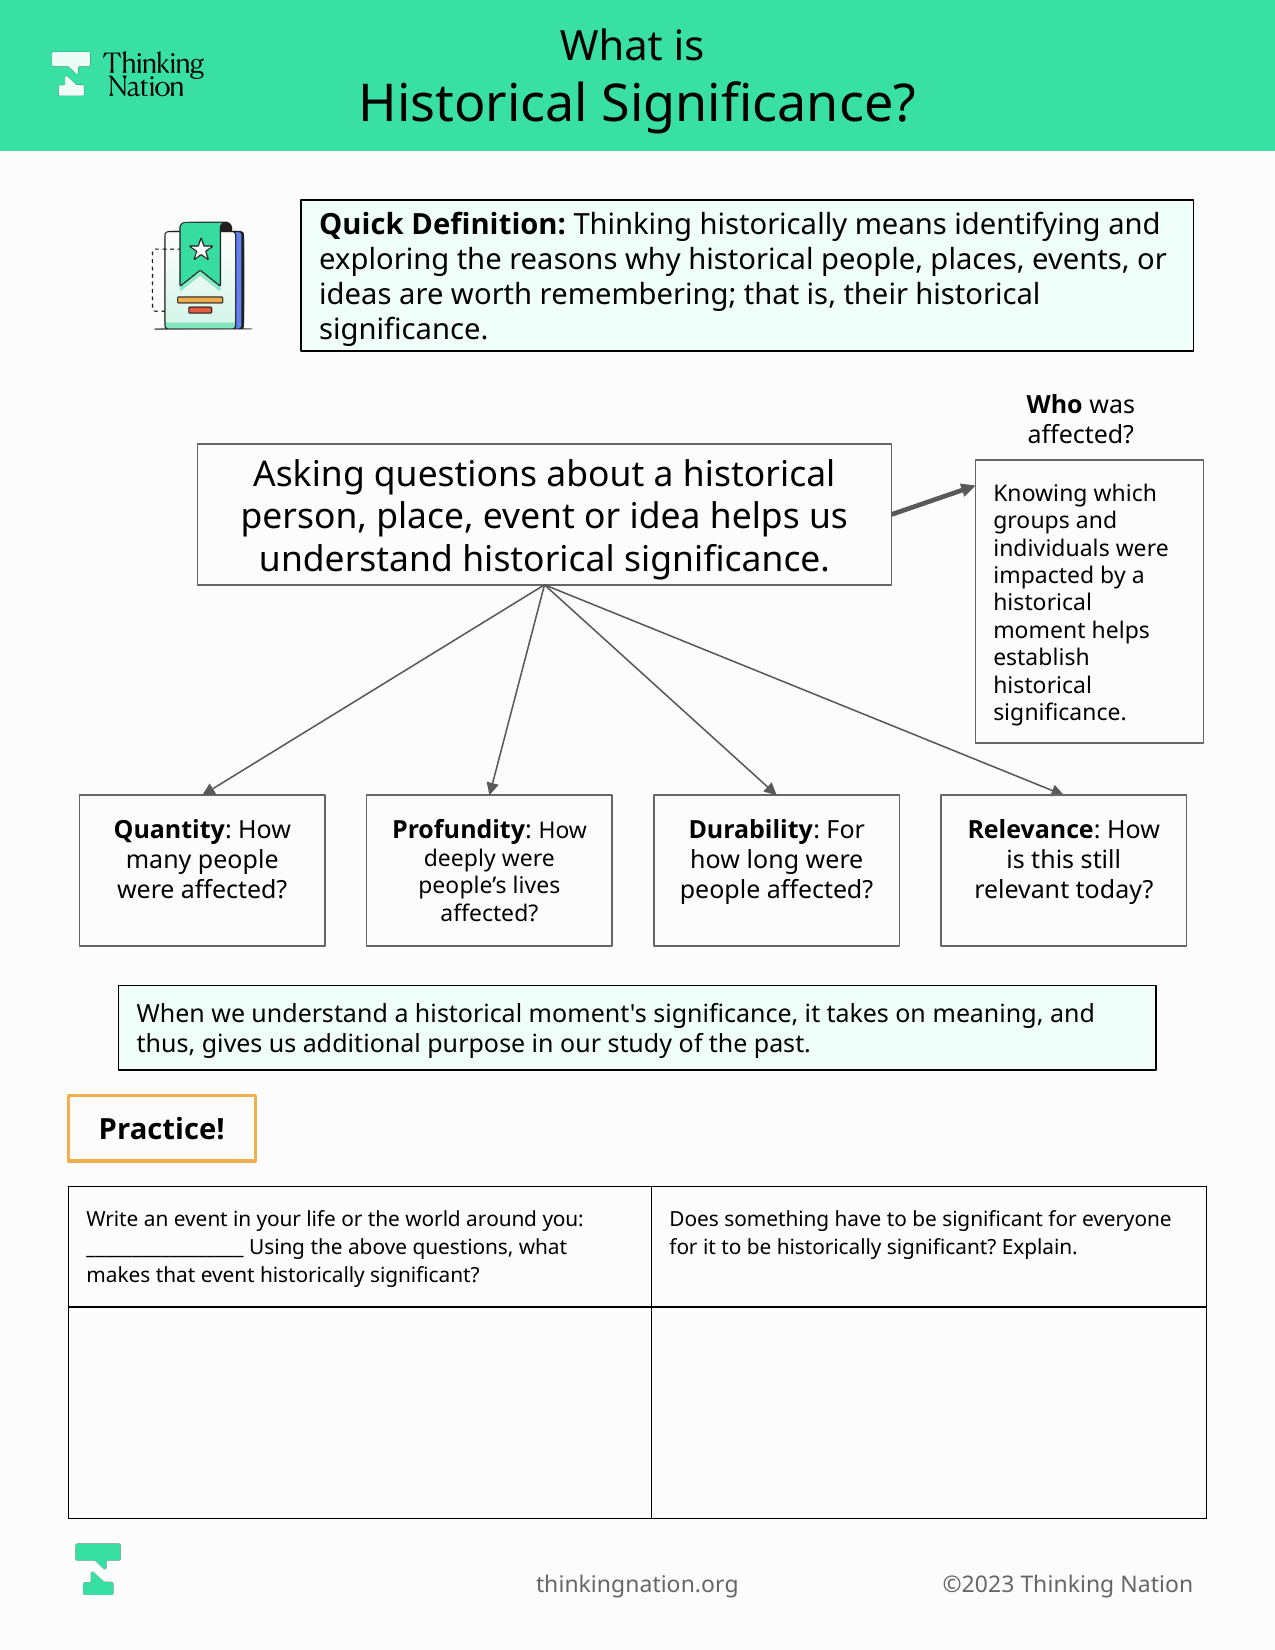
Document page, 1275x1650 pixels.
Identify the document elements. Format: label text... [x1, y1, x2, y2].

table_cell [652, 1308, 1206, 1518]
table_header Does something have to be significant for everyone for it to be historically significant? Explain. [652, 1187, 1206, 1306]
text_box Who was affected? [958, 385, 1204, 452]
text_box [544, 584, 777, 796]
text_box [489, 584, 543, 796]
text_box Practice! [68, 1095, 256, 1161]
text_box Profundity: How deeply were people’s lives affected? [366, 804, 613, 947]
text_box ©2023 Thinking Nation [907, 1553, 1210, 1605]
picture [35, 37, 210, 110]
text_box Asking questions about a historical person, place, event or idea helps us understand historical significance. [197, 444, 892, 585]
table_header Write an event in your life or the world around you: _________________ Using the above questions, what makes that event historically significant? [69, 1187, 651, 1306]
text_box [202, 584, 488, 796]
text_box What is Historical Significance? [0, 0, 1275, 151]
text_box Quick Definition: Thinking historically means identifying and exploring the reasons why historical people, places, events, or ideas are worth remembering; that is, their historical significance. [301, 200, 1194, 351]
text_box Knowing which groups and individuals were impacted by a historical moment helps establish historical significance. [975, 460, 1204, 744]
text_box When we understand a historical moment's significance, it takes on meaning, and thus, gives us additional purpose in our study of the past. [118, 985, 1157, 1071]
text_box thinkingnation.org [486, 1553, 789, 1605]
text_box Durability: For how long were people affected? [653, 804, 900, 947]
text_box Quantity: How many people were affected? [79, 795, 325, 947]
picture [62, 1533, 134, 1605]
table_cell [69, 1308, 651, 1518]
text_box Relevance: How is this still relevant today? [941, 795, 1187, 947]
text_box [891, 485, 976, 515]
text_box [778, 584, 1065, 796]
picture [126, 199, 278, 352]
